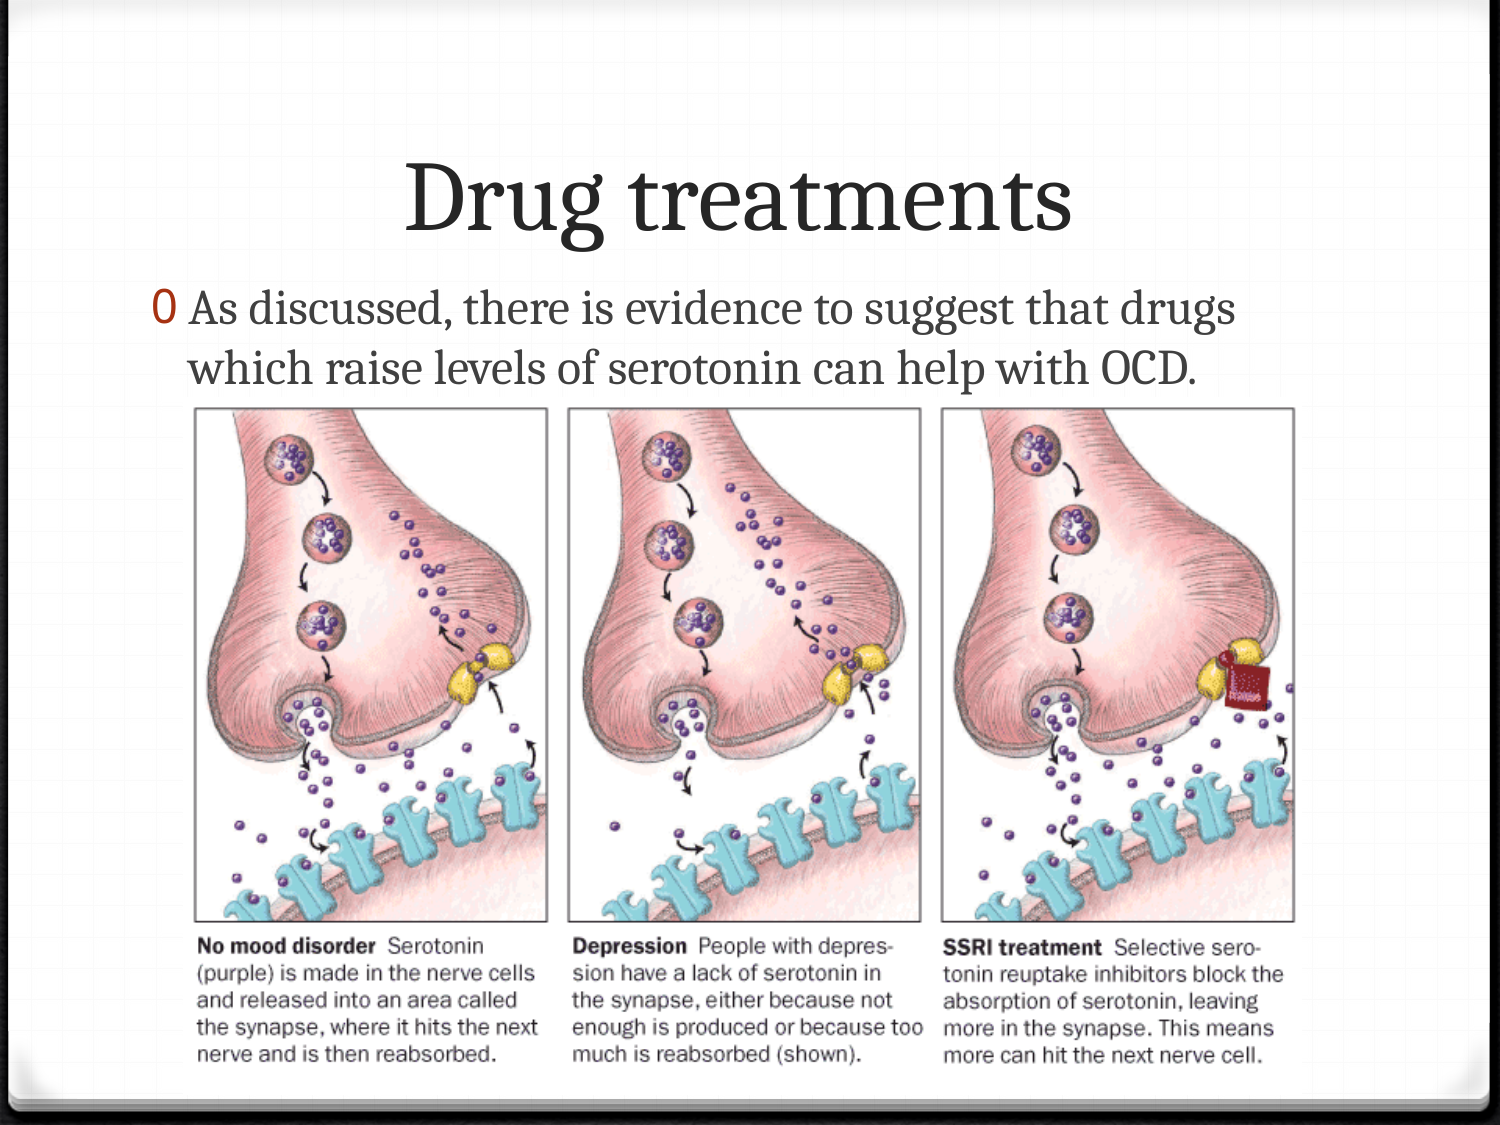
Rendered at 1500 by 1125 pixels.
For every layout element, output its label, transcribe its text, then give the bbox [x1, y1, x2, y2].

list As discussed, there is evidence to suggest that drugs which raise levels of serotonin can help with OCD. [135, 267, 1361, 916]
title Drug treatments [90, 71, 1410, 309]
picture [0, 0, 1500, 1125]
